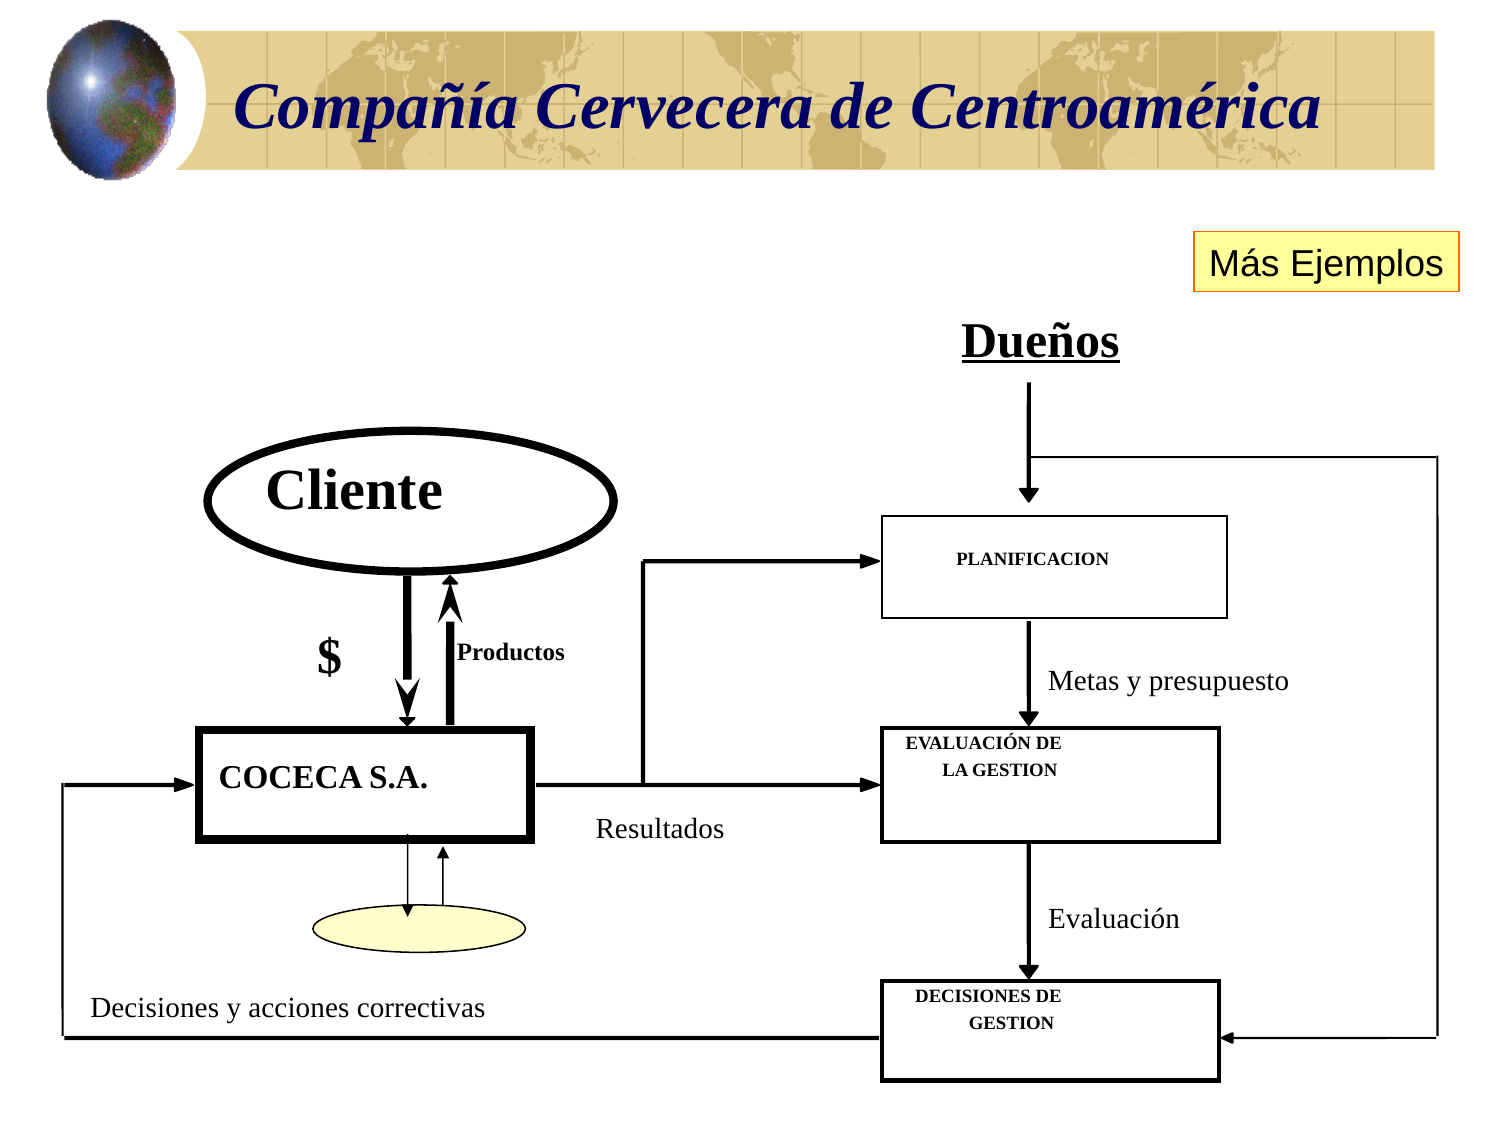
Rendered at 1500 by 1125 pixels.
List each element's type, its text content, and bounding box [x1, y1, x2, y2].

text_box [62, 299, 1438, 1081]
text_box Más Ejemplos [1194, 231, 1459, 292]
picture [42, 14, 190, 185]
title Compañía Cervecera de Centroamérica [218, 77, 1448, 126]
